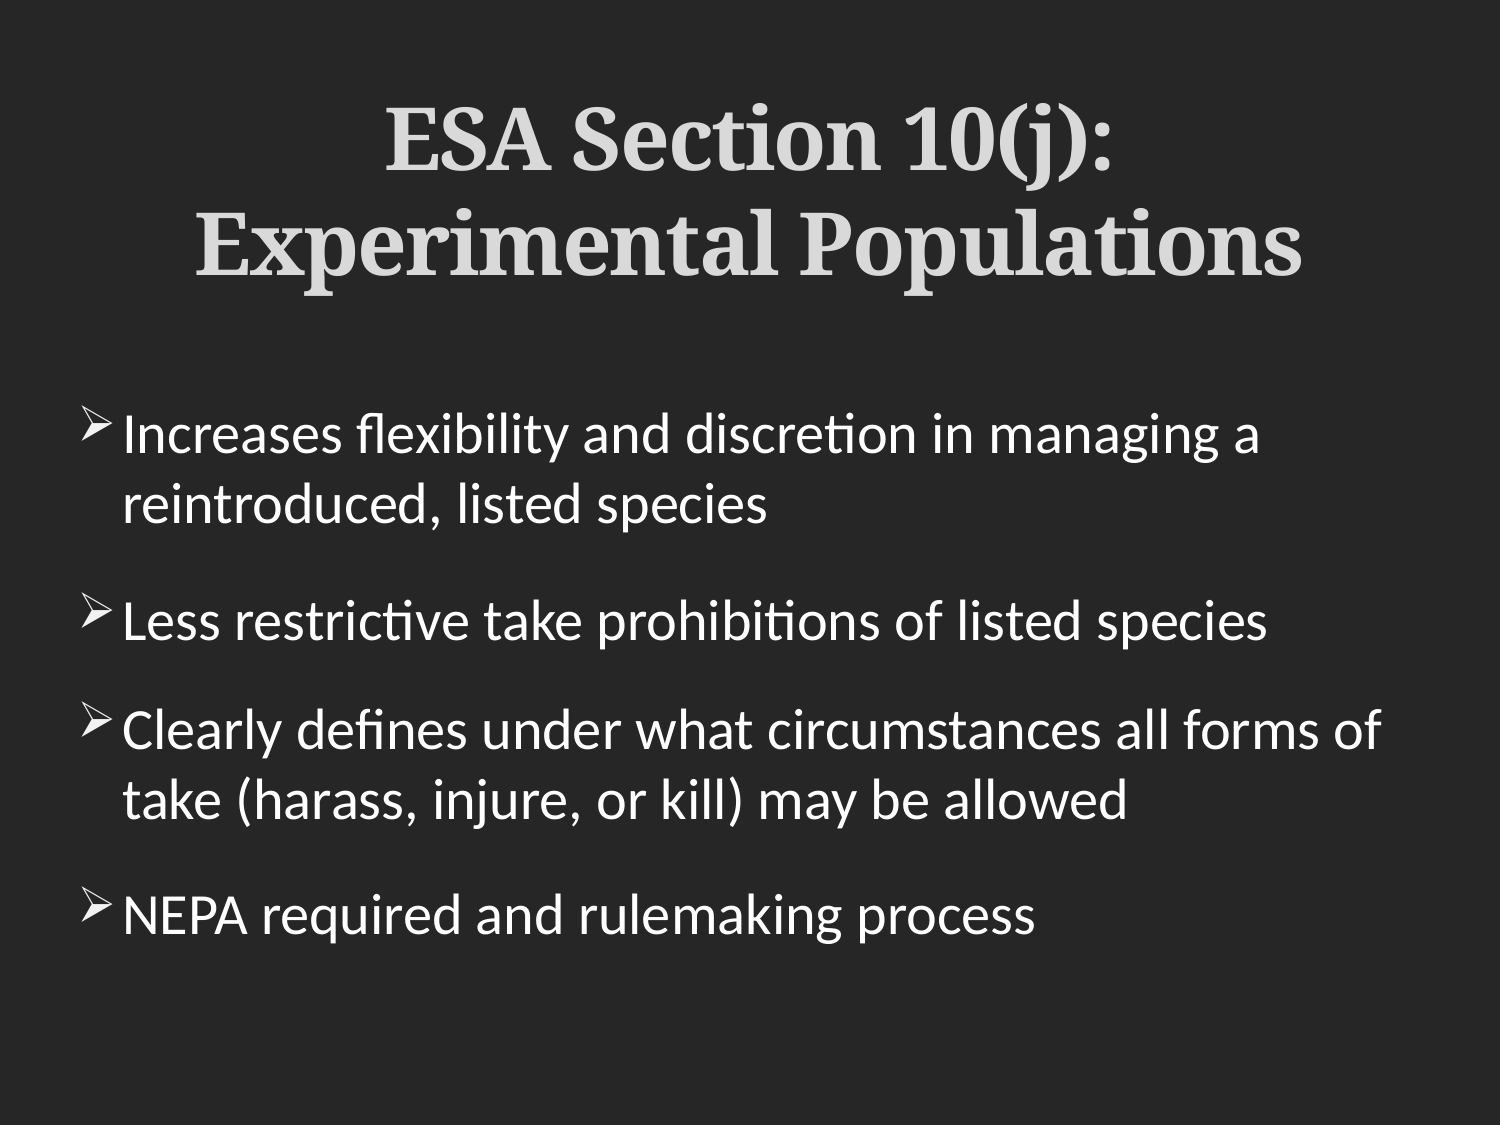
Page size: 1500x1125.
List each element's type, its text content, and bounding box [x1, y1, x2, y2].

title ESA Section 10(j): Experimental Populations [37, 74, 1463, 300]
list Increases flexibility and discretion in managing a reintroduced, listed species Less restrictive take prohibitions of listed species Clearly defines under what circumstances all forms of take (harass, injure, or kill) may be allowed NEPA required and rulemaking process [62, 387, 1463, 1100]
